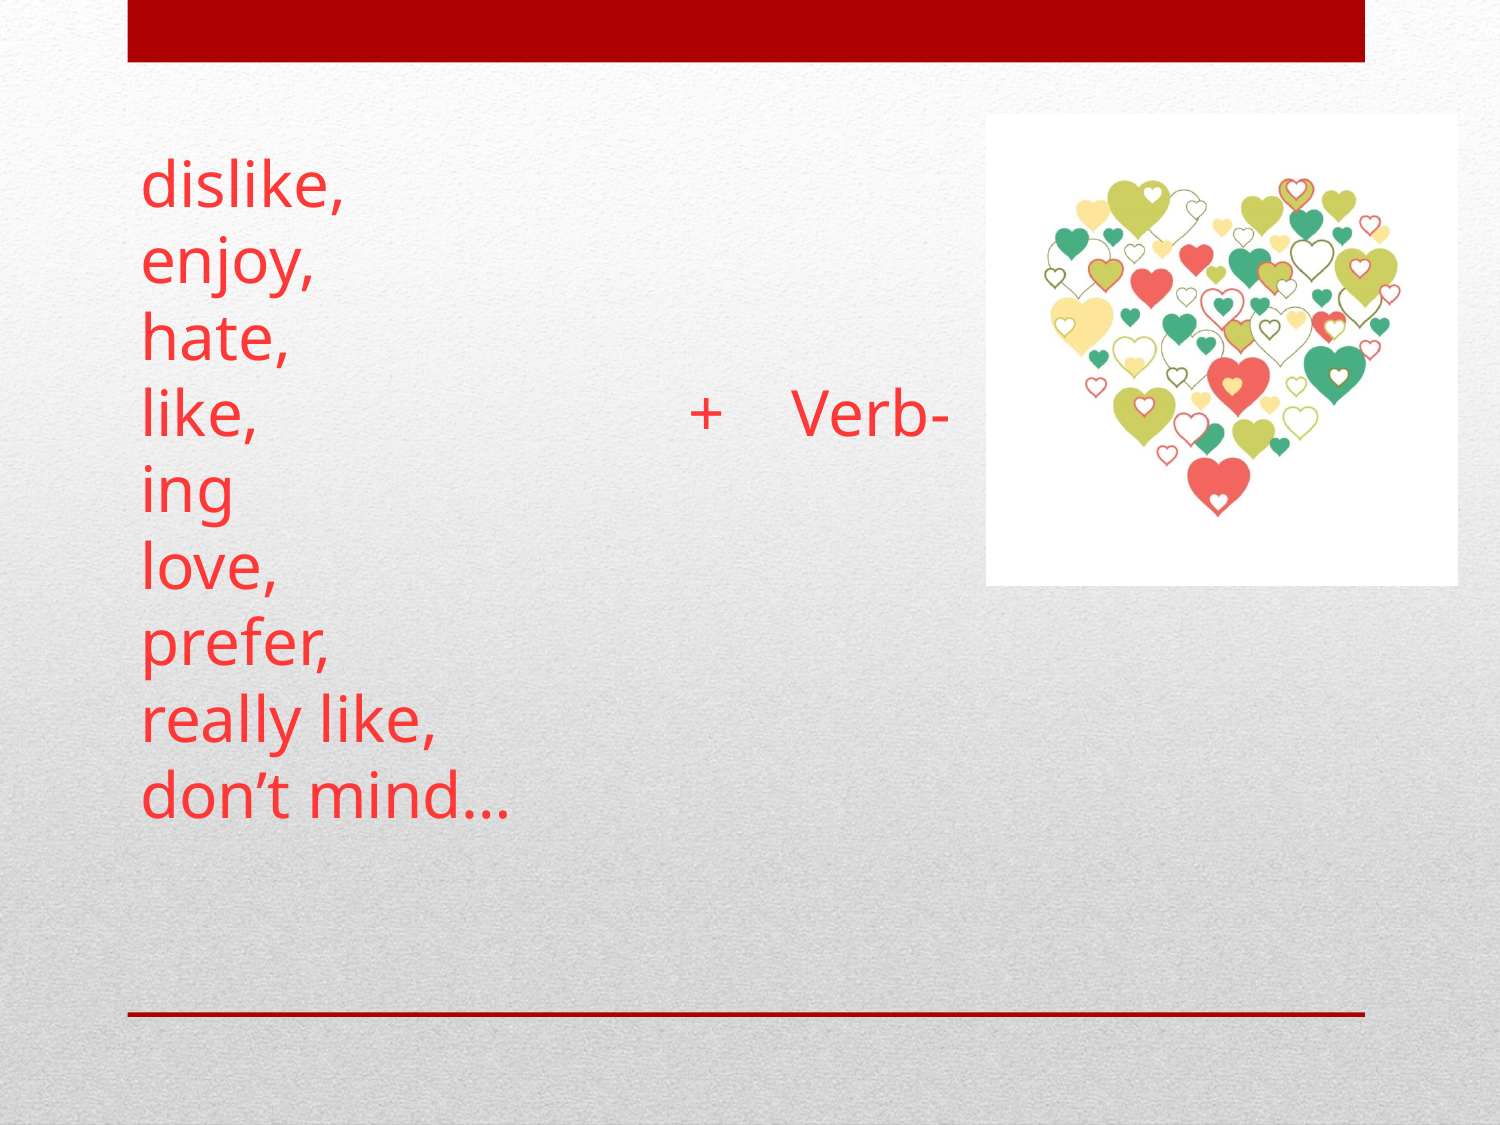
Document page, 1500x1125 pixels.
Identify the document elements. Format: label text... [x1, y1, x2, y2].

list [985, 114, 1458, 587]
title dislike, enjoy, hate, like, + Verb-ing love, prefer, really like, don’t mind… [125, 66, 987, 1013]
text_box [374, 350, 980, 411]
